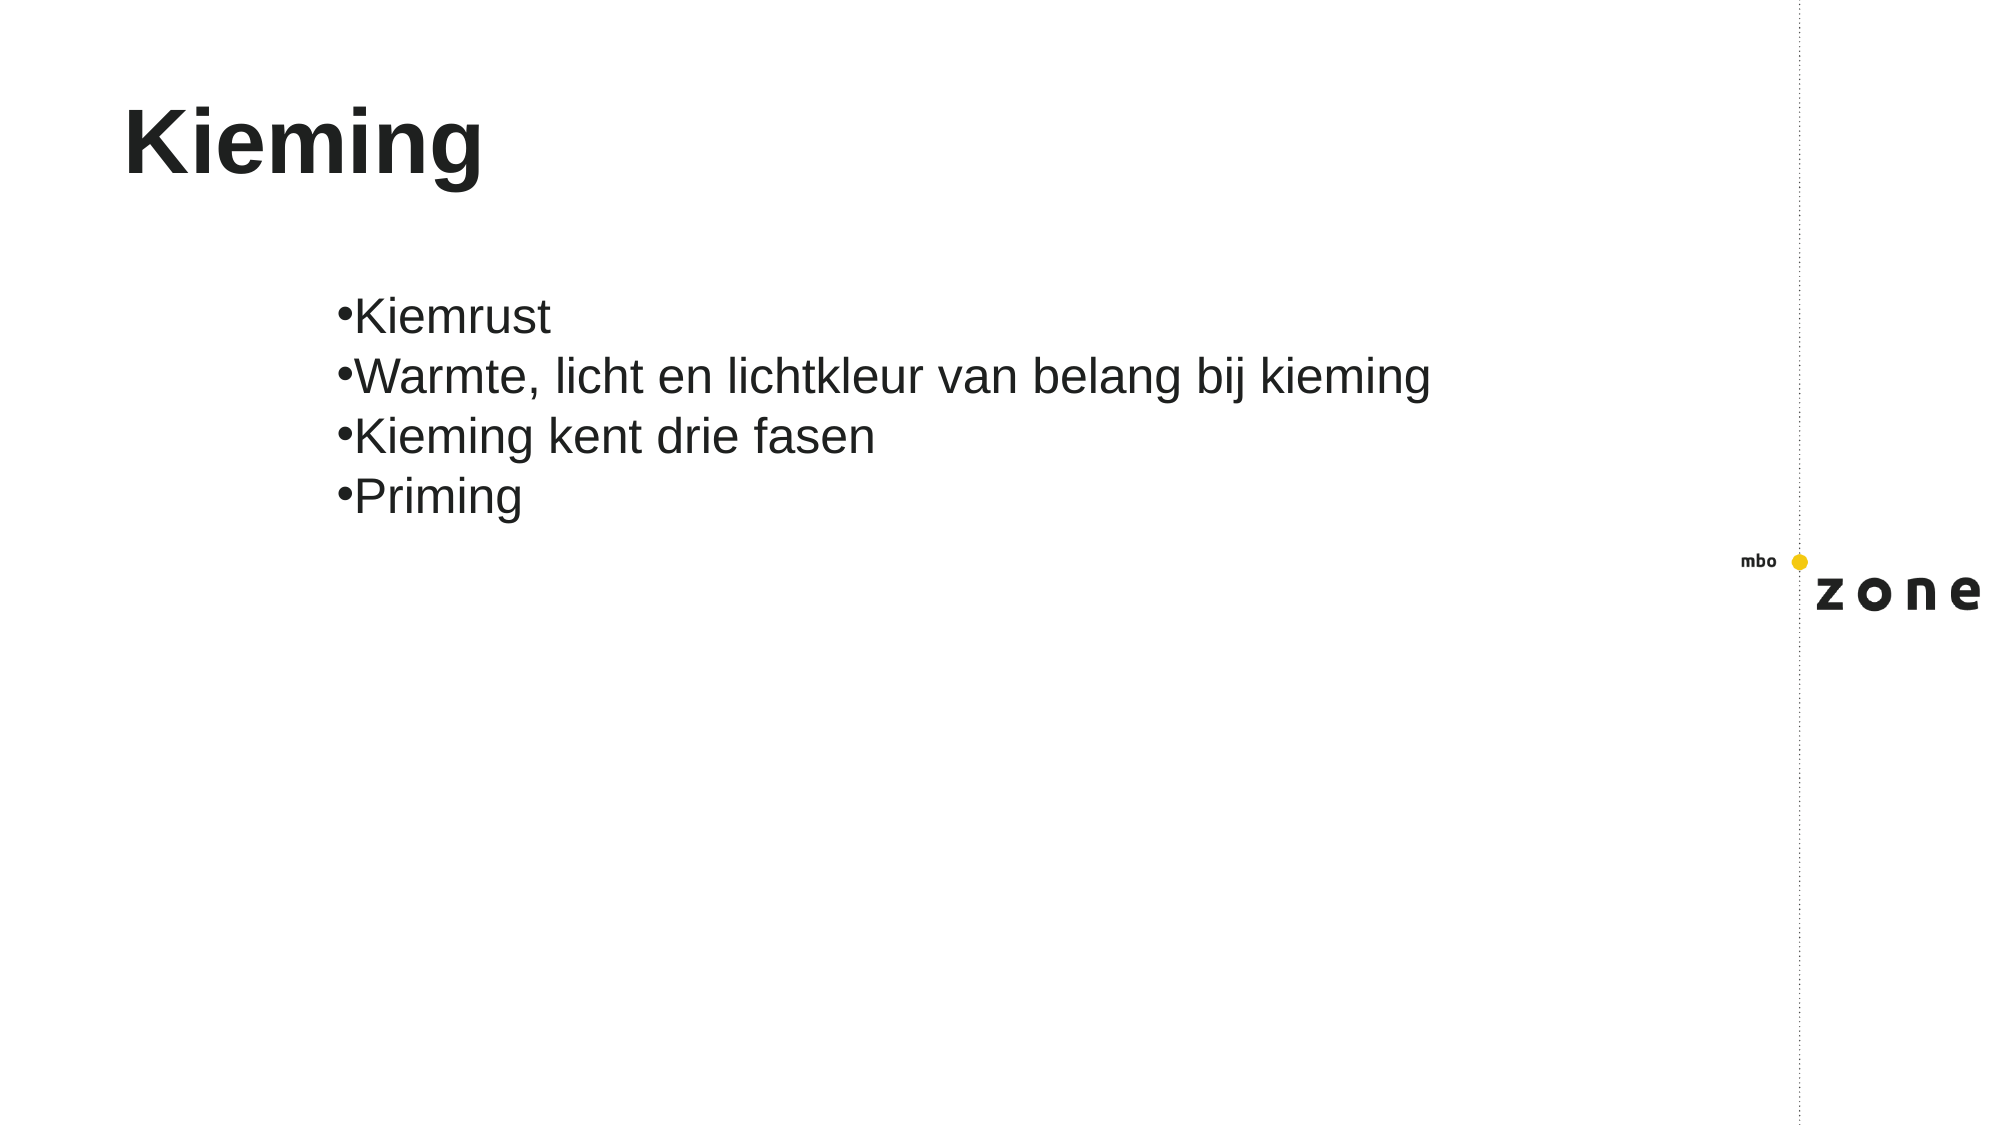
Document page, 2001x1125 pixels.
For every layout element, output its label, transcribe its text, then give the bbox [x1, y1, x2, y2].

title Kieming [124, 94, 1607, 272]
picture [1596, 0, 2001, 1125]
list Kiemrust Warmte, licht en lichtkleur van belang bij kieming Kieming kent drie fasen Priming [336, 283, 1607, 998]
